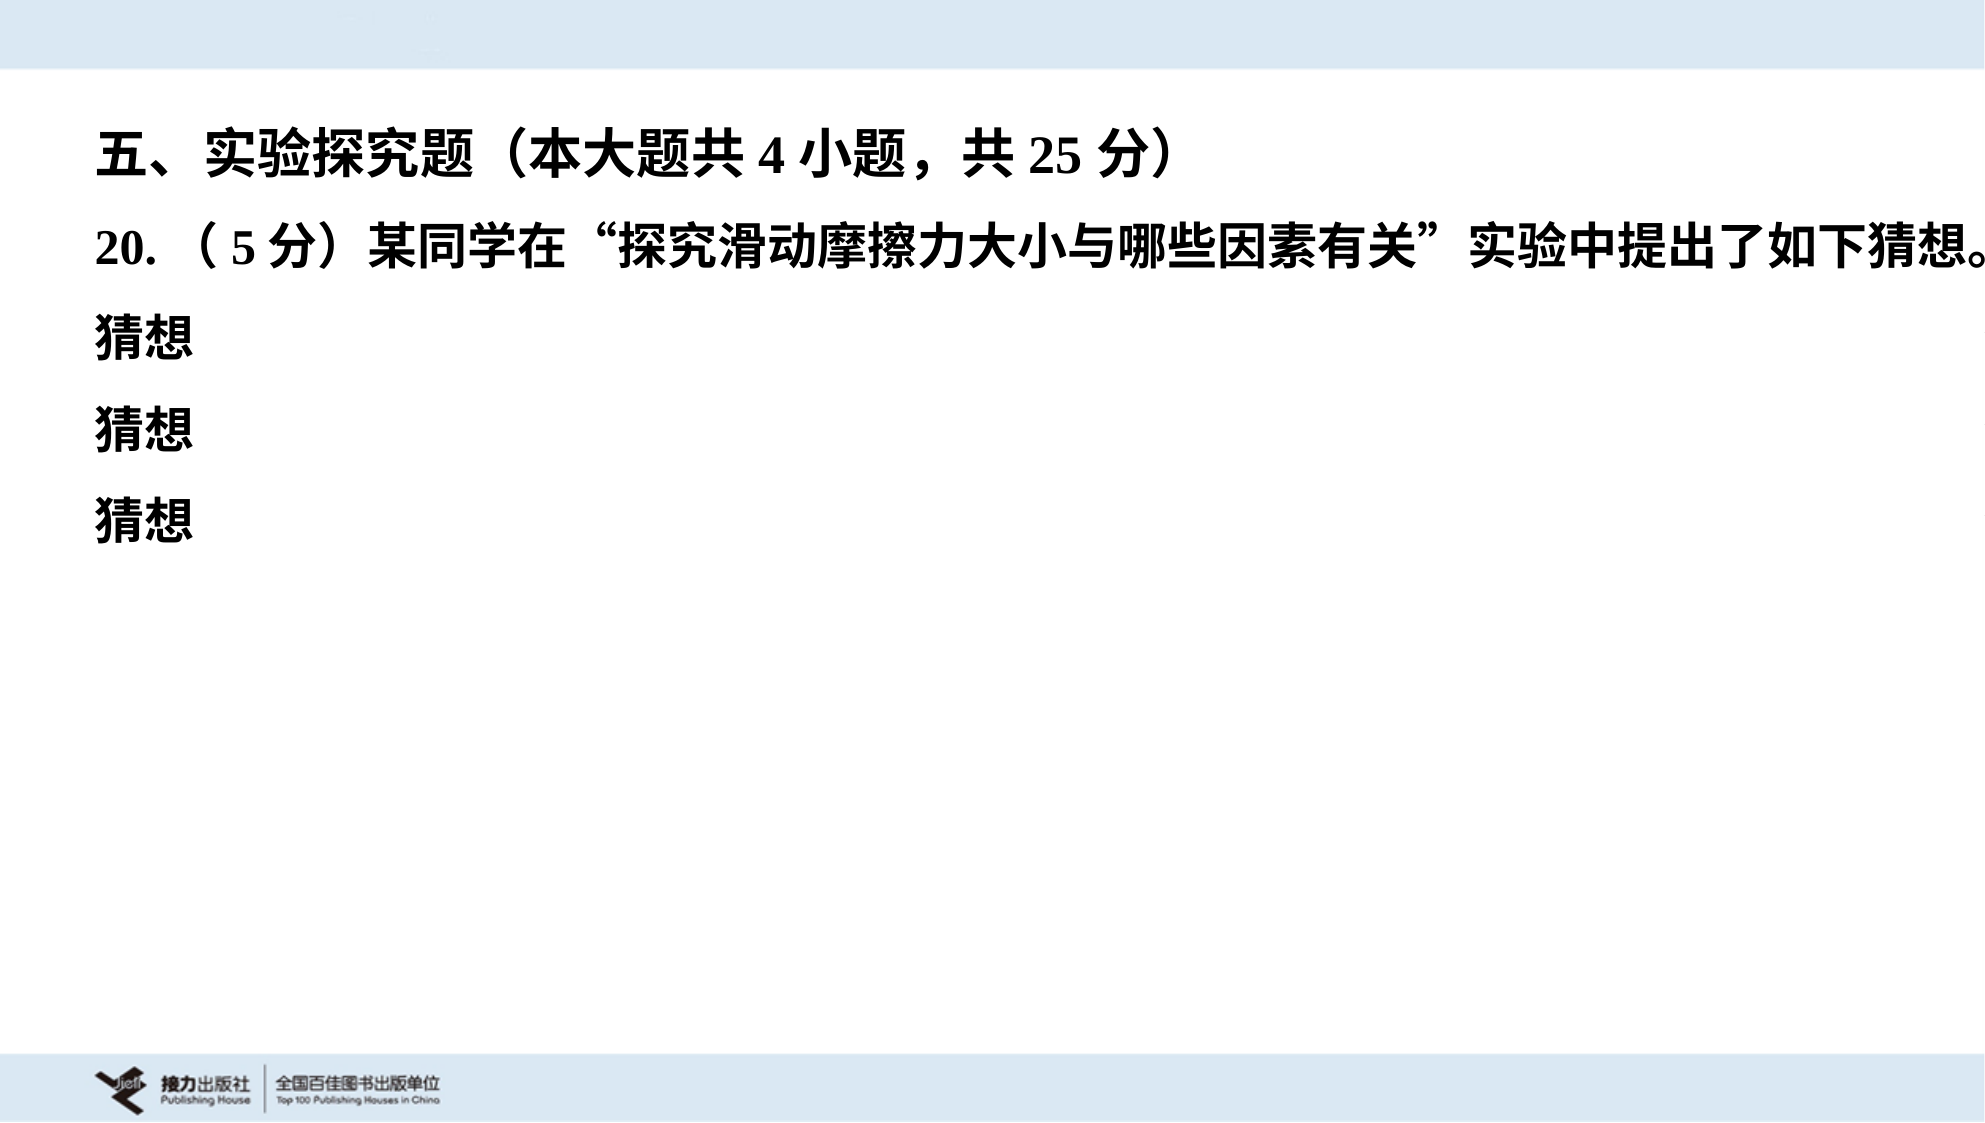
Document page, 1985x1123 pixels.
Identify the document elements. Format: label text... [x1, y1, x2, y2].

text_box 五、实验探究题（本大题共4小题，共25分） [94, 88, 1892, 207]
picture [1972, 255, 1981, 264]
picture [0, 0, 1985, 1122]
